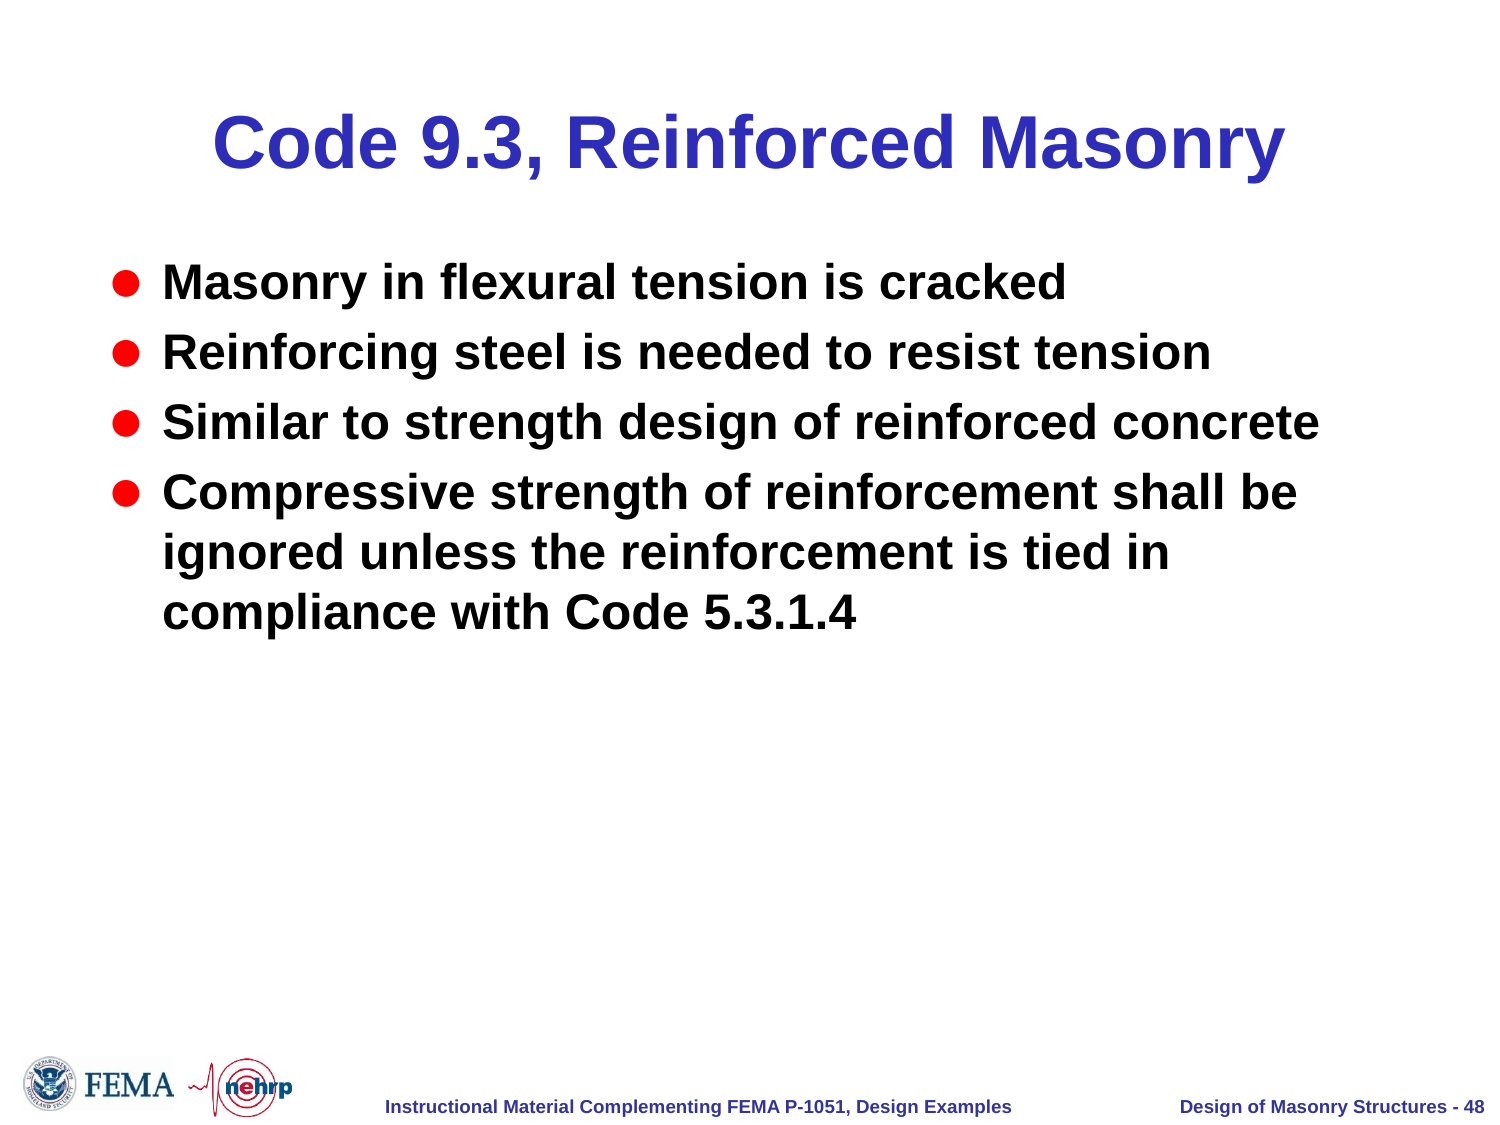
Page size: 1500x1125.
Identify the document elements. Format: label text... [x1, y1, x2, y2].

footer Instructional Material Complementing FEMA P-1051, Design Examples [337, 1087, 1042, 1125]
slide_number Design of Masonry Structures - 48 [1042, 1077, 1500, 1125]
list Masonry in flexural tension is cracked Reinforcing steel is needed to resist tension Similar to strength design of reinforced concrete Compressive strength of reinforcement shall be ignored unless the reinforcement is tied in compliance with Code 5.3.1.4 [92, 242, 1408, 671]
title Code 9.3, Reinforced Masonry [75, 45, 1425, 233]
picture [23, 1056, 174, 1111]
picture [188, 1058, 292, 1117]
